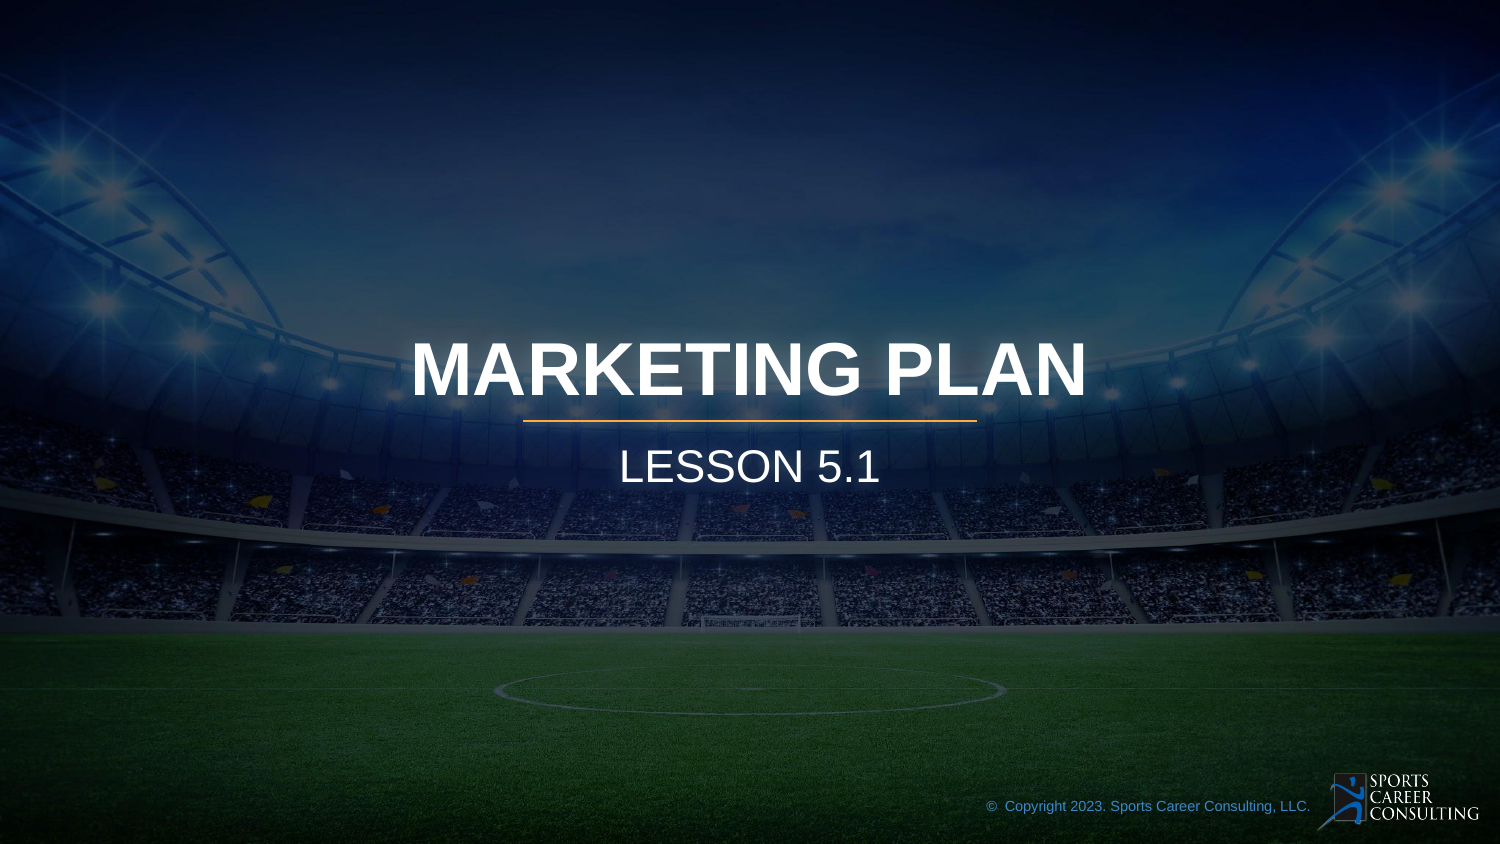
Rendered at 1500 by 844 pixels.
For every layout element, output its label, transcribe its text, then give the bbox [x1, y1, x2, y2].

picture [0, 0, 1500, 844]
title MARKETING PLAN [356, 319, 1144, 426]
text_box © Copyright 2023. Sports Career Consulting, LLC. [914, 769, 1326, 832]
title LESSON 5.1 [482, 430, 1018, 507]
